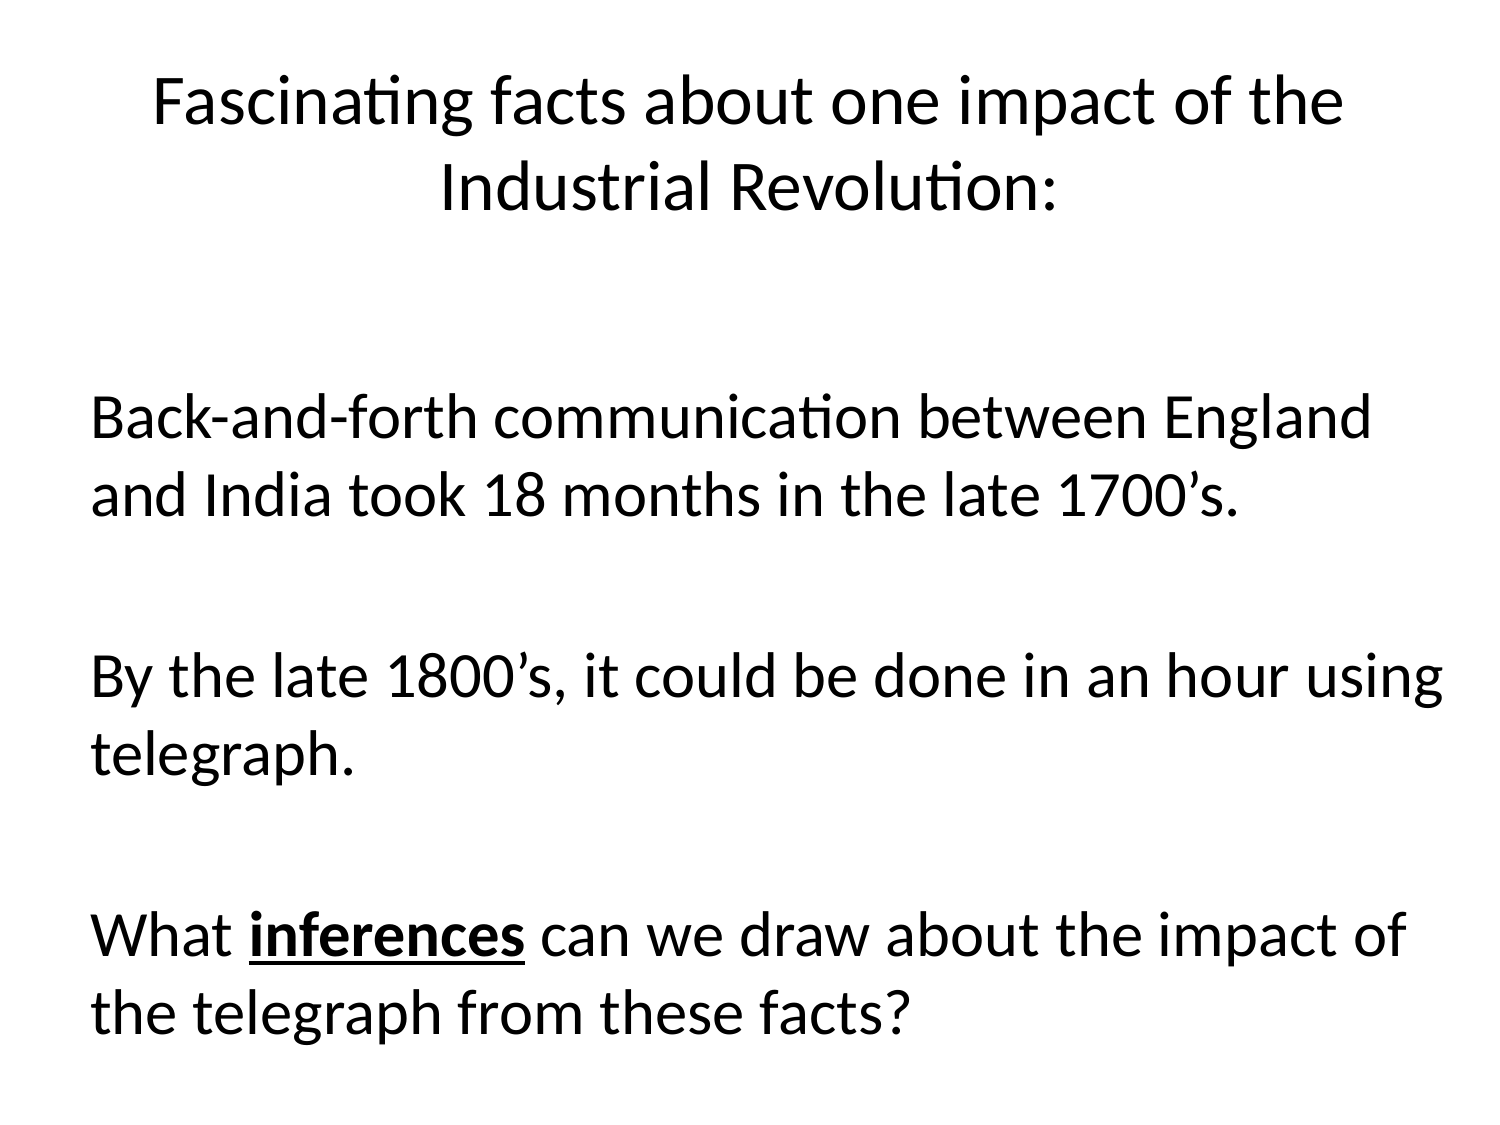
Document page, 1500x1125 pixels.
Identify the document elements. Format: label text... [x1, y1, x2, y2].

list Back-and-forth communication between England and India took 18 months in the late 1700’s. By the late 1800’s, it could be done in an hour using telegraph. What inferences can we draw about the impact of the telegraph from these facts? [75, 276, 1467, 1060]
title Fascinating facts about one impact of the Industrial Revolution: [75, 45, 1425, 233]
